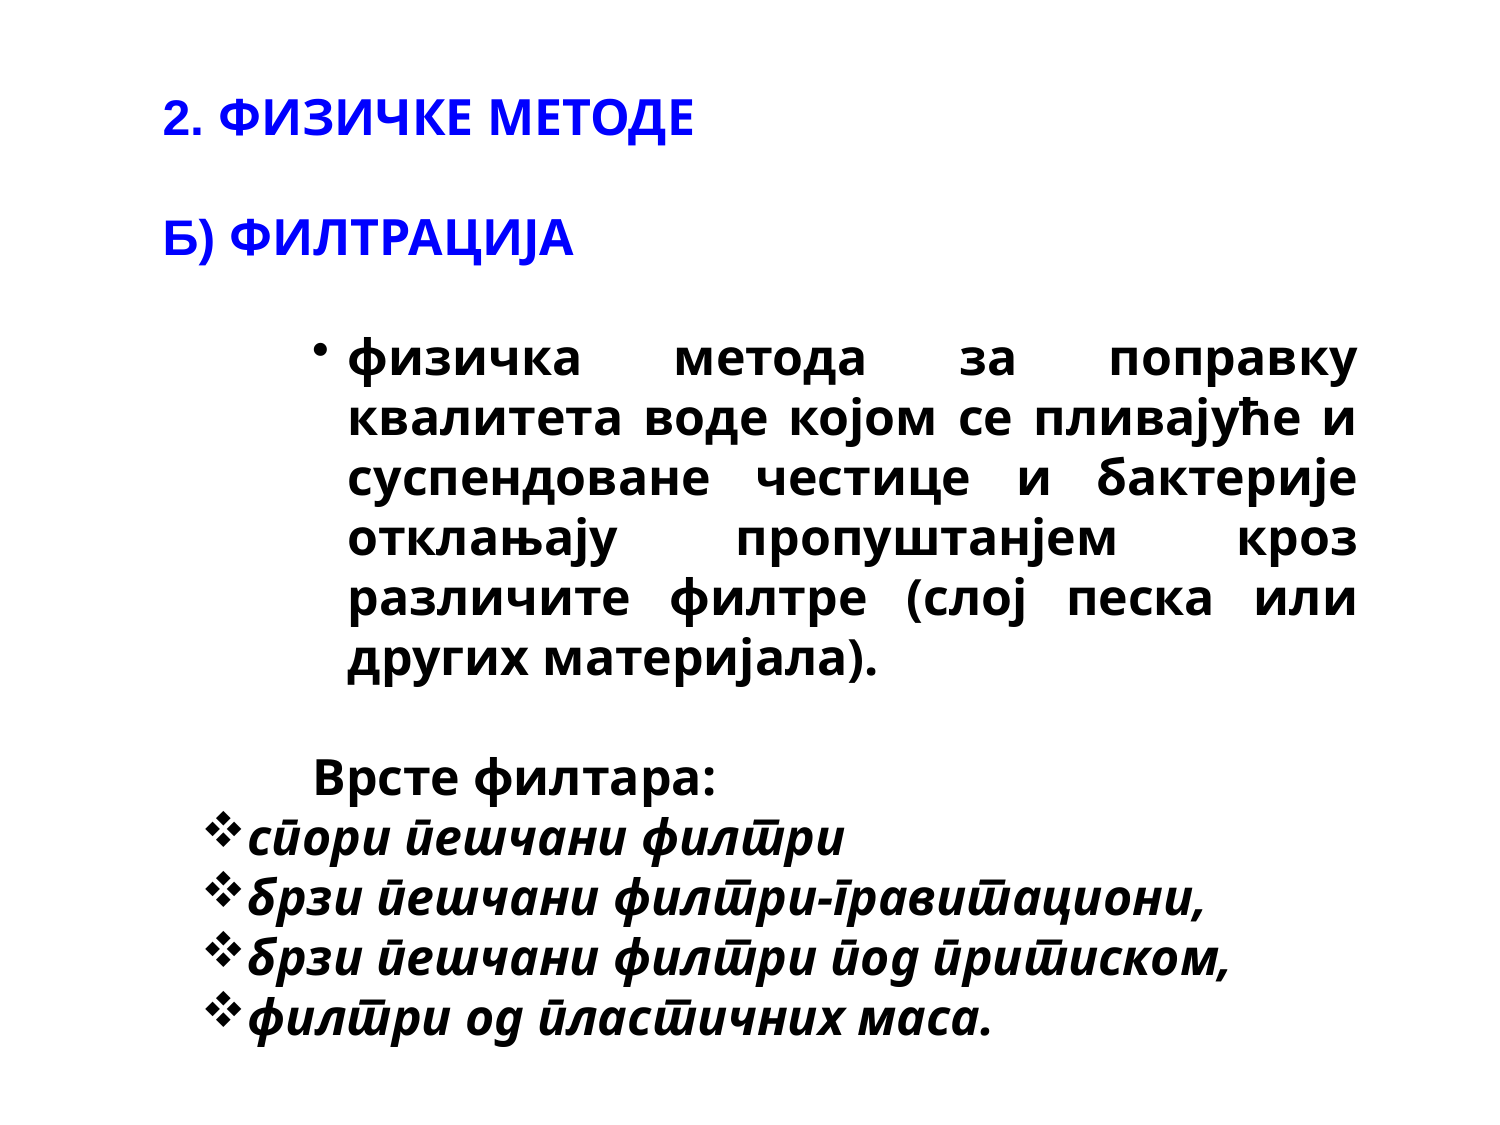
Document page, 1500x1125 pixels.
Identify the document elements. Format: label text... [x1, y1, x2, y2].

text_box 2. ФИЗИЧКЕ МЕТОДЕ Б) ФИЛТРАЦИЈА физичка метода за поправку квалитета воде којом се пливајуће и суспендоване честице и бактерије отклањају пропуштанјем кроз различите филтре (слој песка или других материјала). Врсте филтара: спори пешчани филтри брзи пешчани филтри-гравитациони, брзи пешчани филтри под притиском, филтри од пластичних маса. [147, 78, 1373, 1053]
